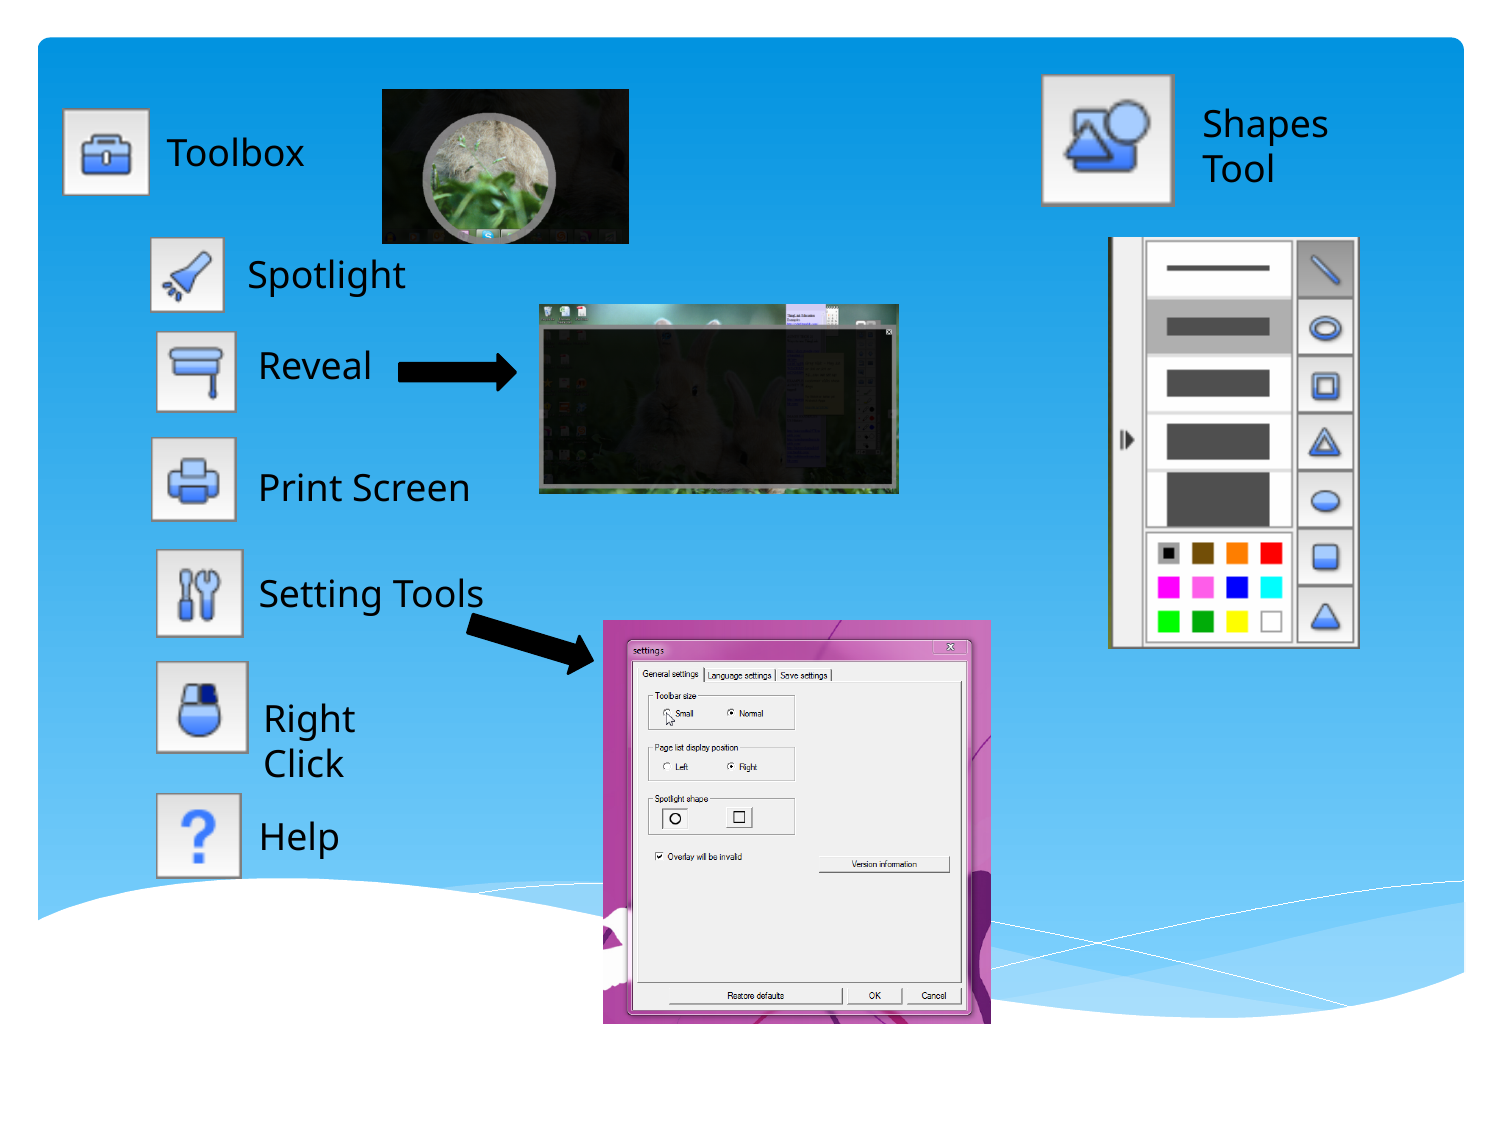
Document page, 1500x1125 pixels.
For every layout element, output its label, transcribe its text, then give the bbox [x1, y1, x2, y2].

picture [155, 793, 242, 879]
text_box Help [247, 805, 578, 866]
picture [1041, 75, 1175, 207]
text_box Setting Tools [249, 562, 513, 623]
text_box Right Click [248, 687, 380, 793]
picture [1107, 237, 1360, 649]
text_box Shapes Tool [1187, 92, 1363, 198]
picture [155, 549, 244, 638]
text_box Print Screen [243, 456, 494, 517]
picture [539, 304, 899, 494]
text_box [466, 612, 594, 675]
text_box Spotlight [232, 243, 430, 304]
text_box Reveal [243, 334, 394, 395]
text_box [398, 353, 517, 392]
picture [149, 237, 226, 313]
picture [155, 661, 249, 754]
text_box Toolbox [156, 121, 376, 182]
picture [155, 331, 237, 413]
picture [382, 90, 629, 244]
picture [62, 109, 151, 196]
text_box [602, 619, 992, 1026]
picture [151, 437, 237, 523]
